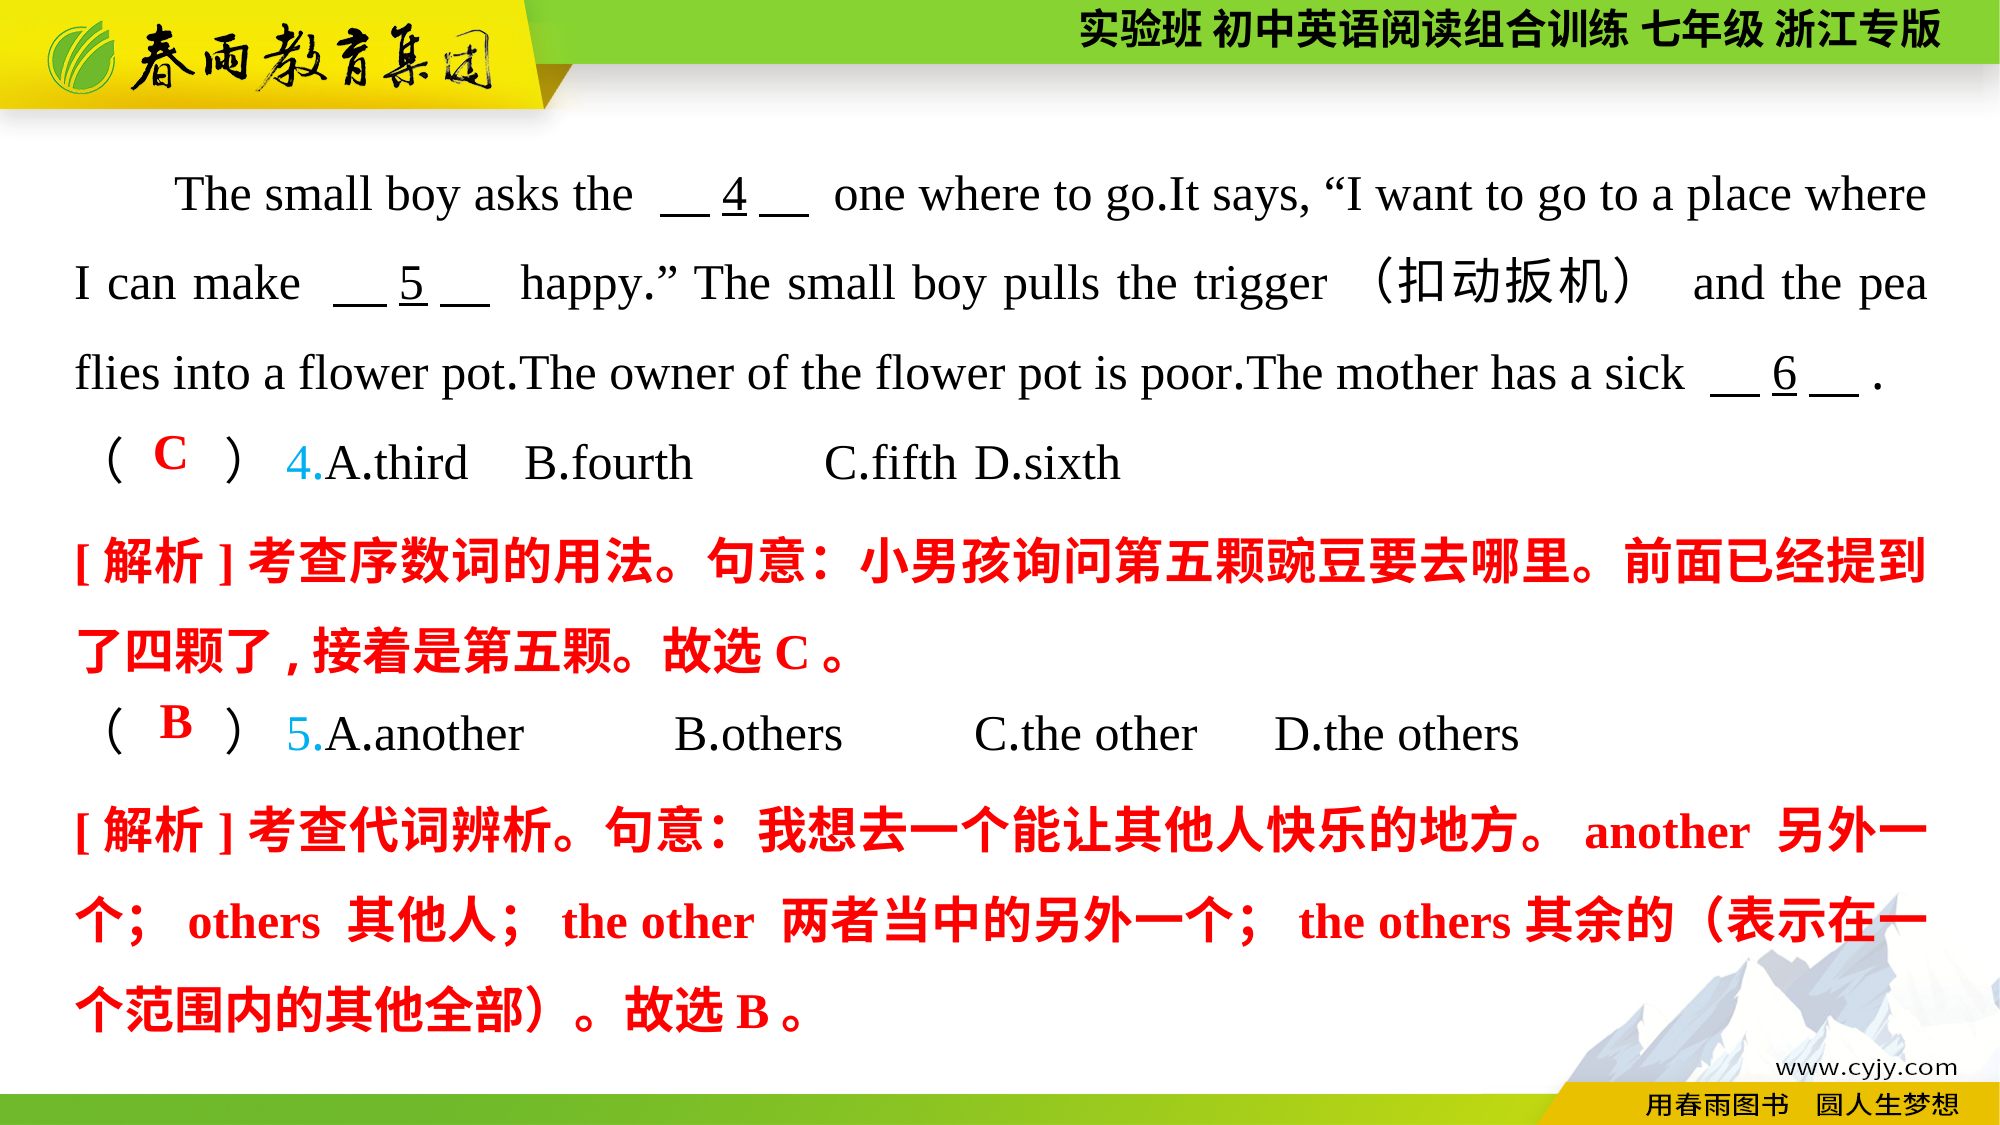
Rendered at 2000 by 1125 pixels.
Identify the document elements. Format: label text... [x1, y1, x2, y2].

list The small boy asks the 4 one where to go.It says, “I want to go to a place where I can make 5 happy.” The small boy pulls the trigger（扣动扳机） and the pea flies into a flower pot.The owner of the flower pot is poor.The mother has a sick 6 . （ ）4.A.third B.fourth C.fifth D.sixth （ ）5.A.another B.others C.the other D.the others [59, 687, 1944, 761]
list The small boy asks the 4 one where to go.It says, “I want to go to a place where I can make 5 happy.” The small boy pulls the trigger（扣动扳机） and the pea flies into a flower pot.The owner of the flower pot is poor.The mother has a sick 6 . （ ）4.A.third B.fourth C.fifth D.sixth （ ）5.A.another B.others C.the other D.the others [59, 122, 1944, 491]
picture [0, 0, 2000, 1125]
text_box [解析]考查序数词的用法。句意：小男孩询问第五颗豌豆要去哪里。前面已经提到了四颗了,接着是第五颗。故选C。 [59, 491, 1944, 687]
text_box [解析]考查代词辨析。句意：我想去一个能让其他人快乐的地方。another 另外一个；others 其他人；the other 两者当中的另外一个；the others其余的（表示在一个范围内的其他全部）。故选B。 [59, 761, 1944, 1047]
text_box B [144, 680, 208, 756]
text_box C [138, 412, 204, 487]
